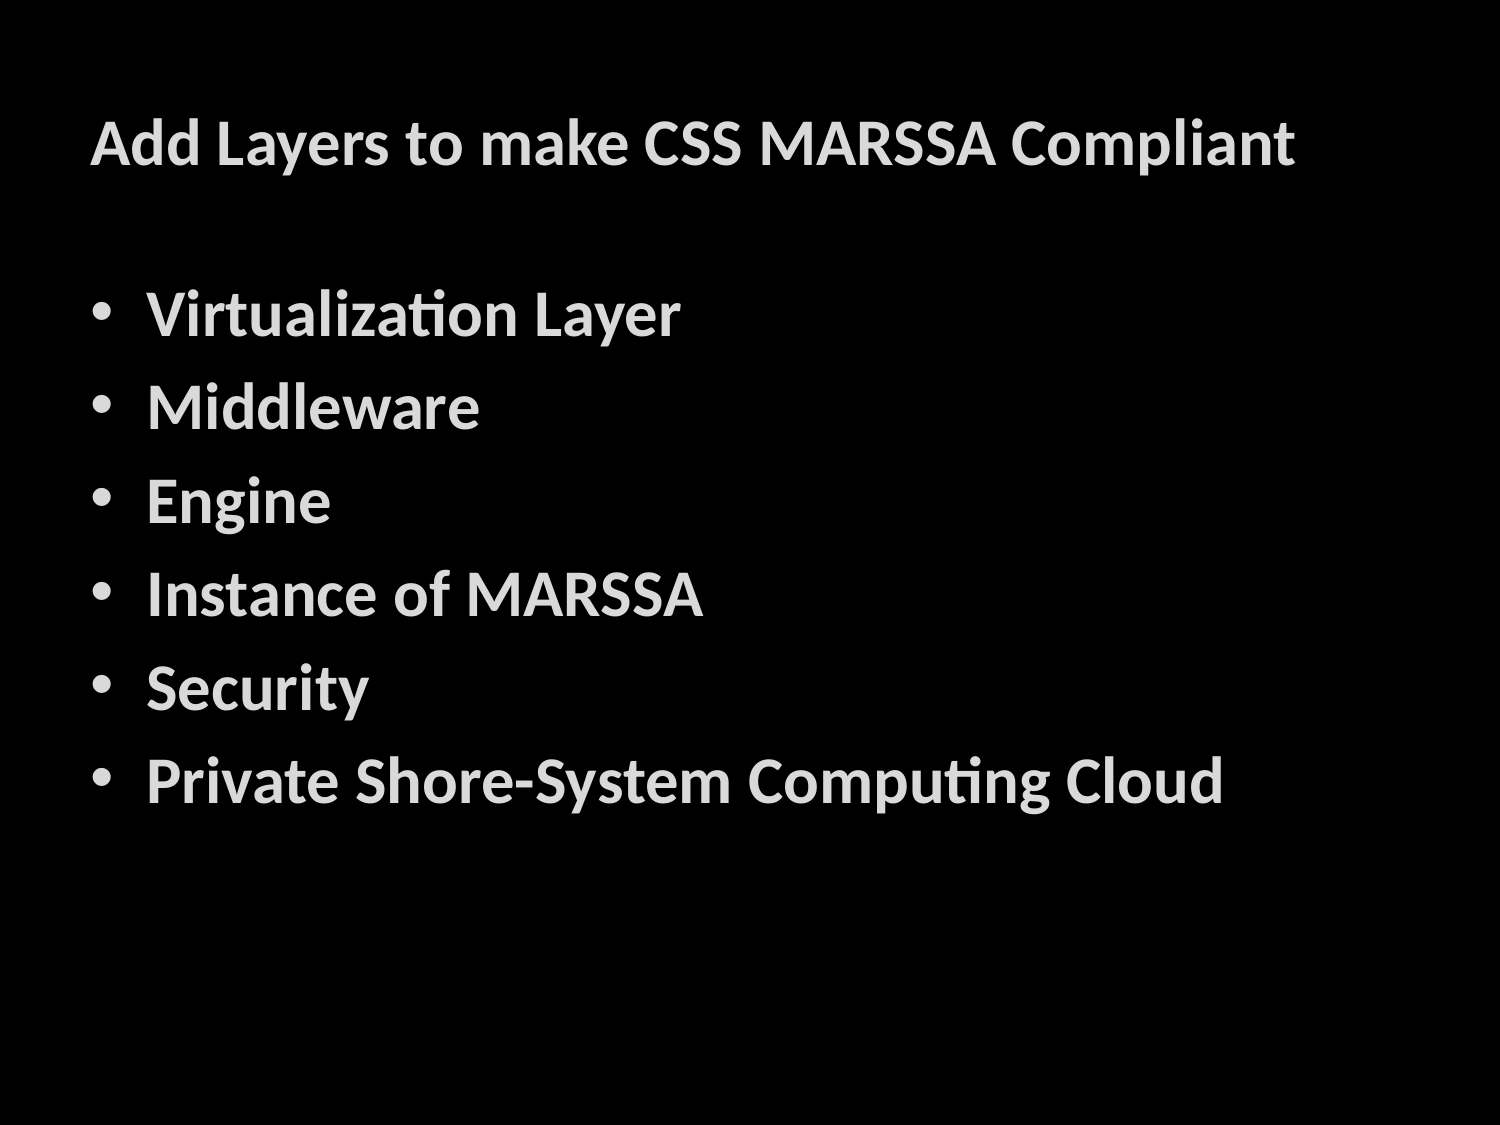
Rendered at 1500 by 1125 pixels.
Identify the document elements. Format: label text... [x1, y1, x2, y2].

list Virtualization Layer Middleware Engine Instance of MARSSA Security Private Shore-System Computing Cloud [75, 262, 1425, 1005]
title Add Layers to make CSS MARSSA Compliant [75, 45, 1425, 233]
